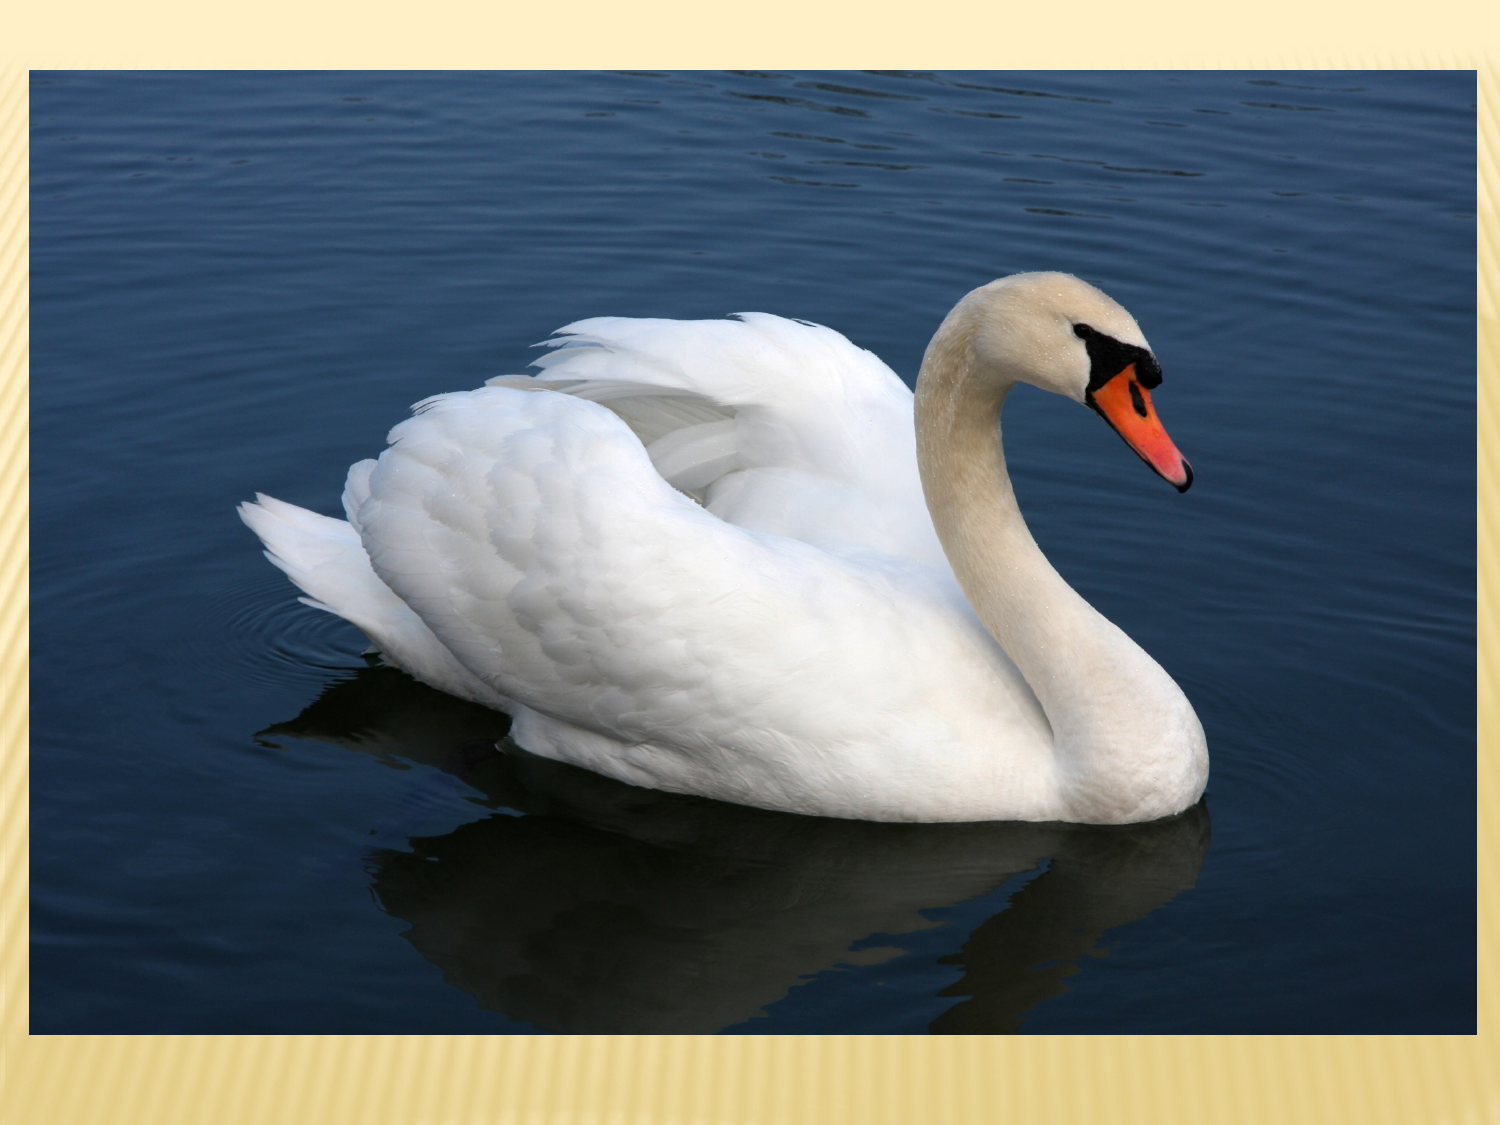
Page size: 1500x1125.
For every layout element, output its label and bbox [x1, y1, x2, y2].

picture [29, 70, 1477, 1036]
